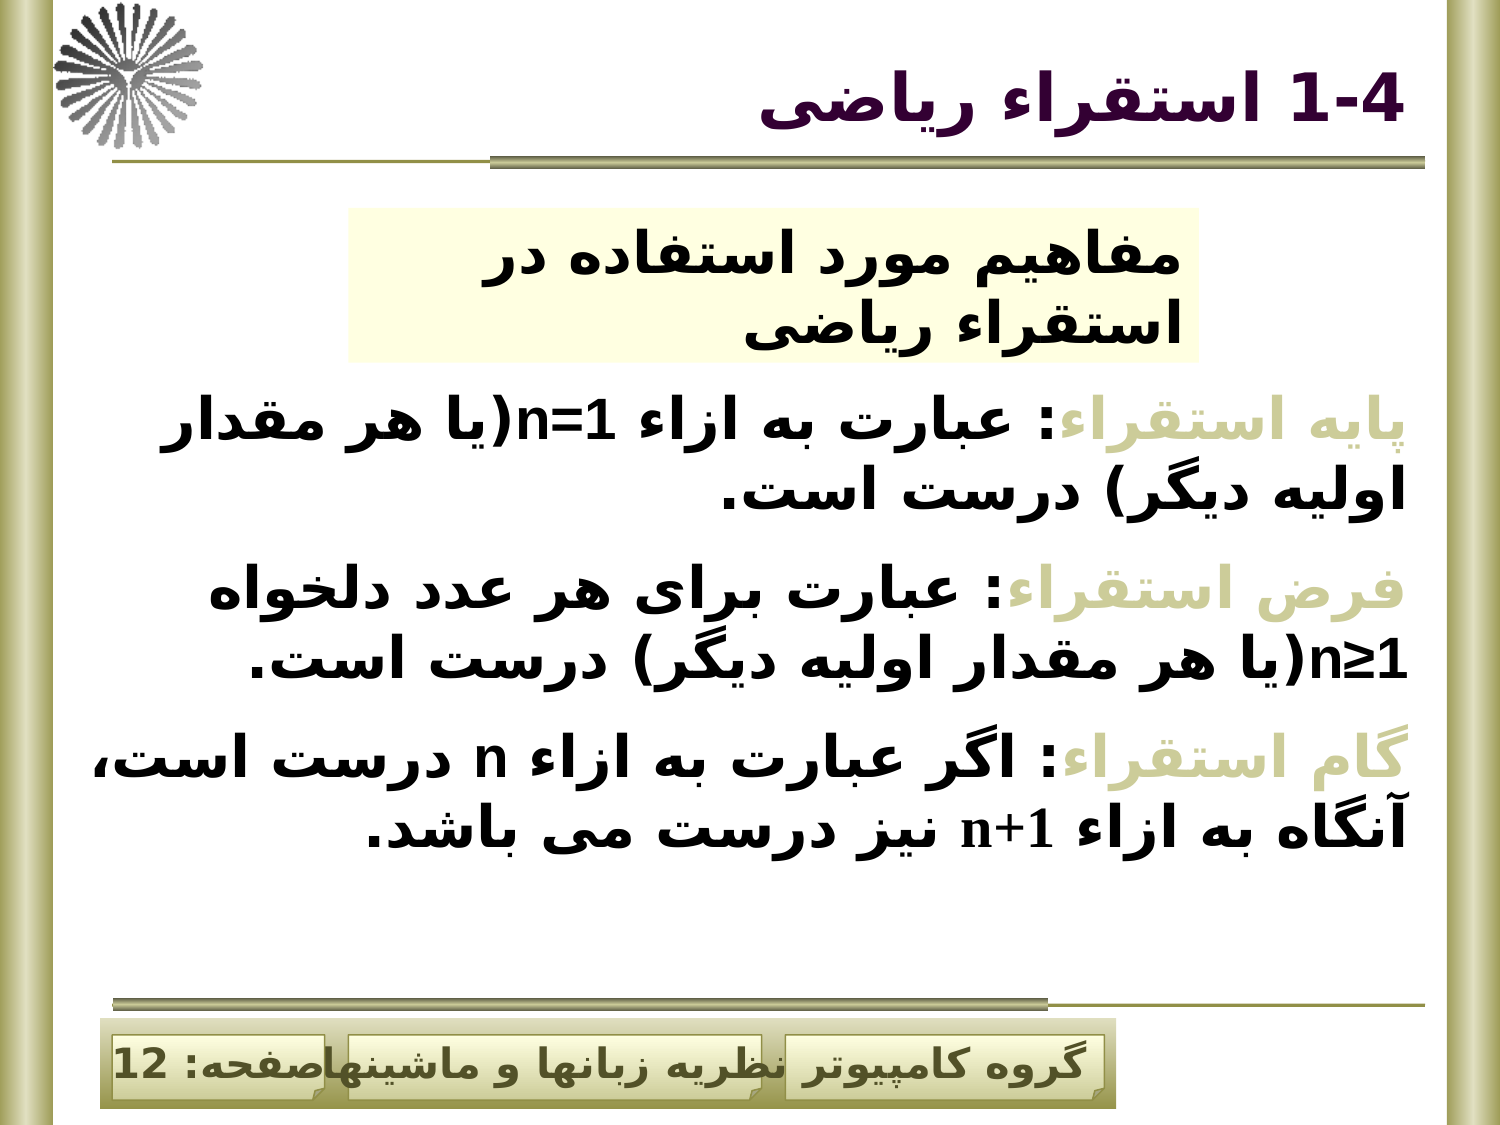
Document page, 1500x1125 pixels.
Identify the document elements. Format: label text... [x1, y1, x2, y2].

title 1-4 استقراء ریاضی [147, 42, 1423, 147]
text_box مفاهیم مورد استفاده در استقراء ریاضی [348, 207, 1199, 363]
text_box پایه استقراء: عبارت به ازاء n=1(یا هر مقدار اولیه دیگر) درست است. فرض استقراء: عبارت برای هر عدد دلخواه n≥1(یا هر مقدار اولیه دیگر) درست است. گام استقراء: اگر عبارت به ازاء n درست است، آنگاه به ازاء n+1 نیز درست می باشد. [64, 373, 1424, 867]
